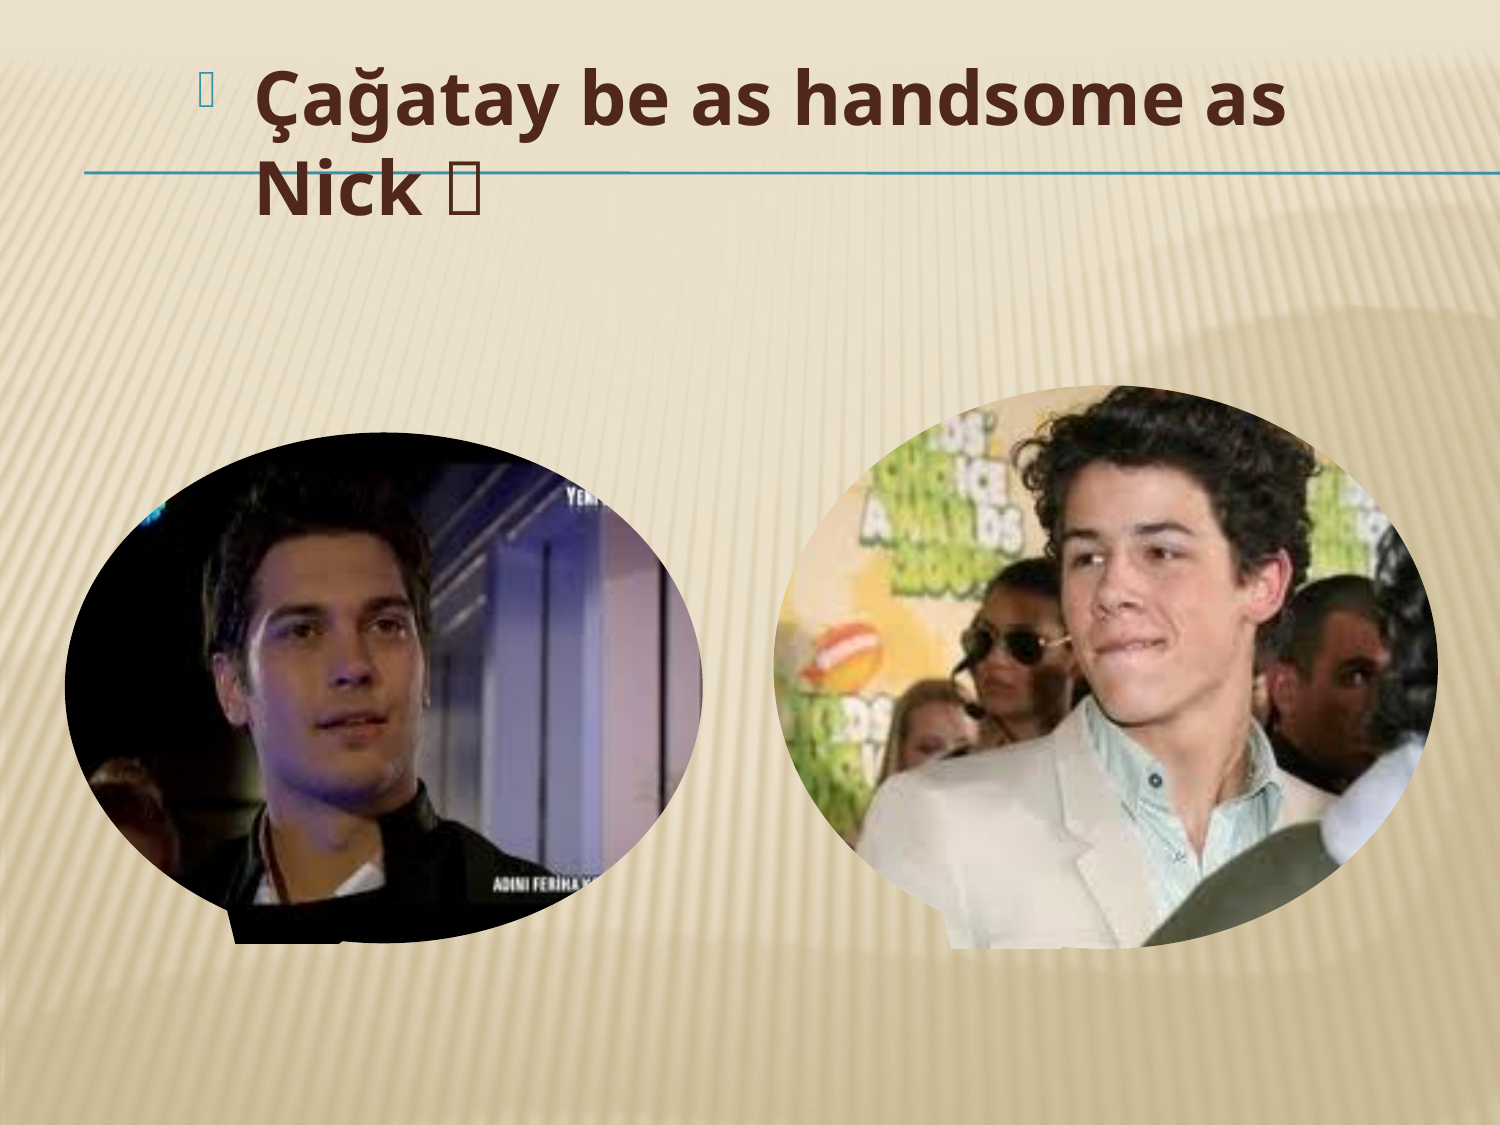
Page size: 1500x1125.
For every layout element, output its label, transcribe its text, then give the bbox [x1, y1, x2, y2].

list Çağatay be as handsome as Nick  [183, 42, 1413, 831]
picture [64, 432, 704, 944]
picture [773, 384, 1439, 950]
